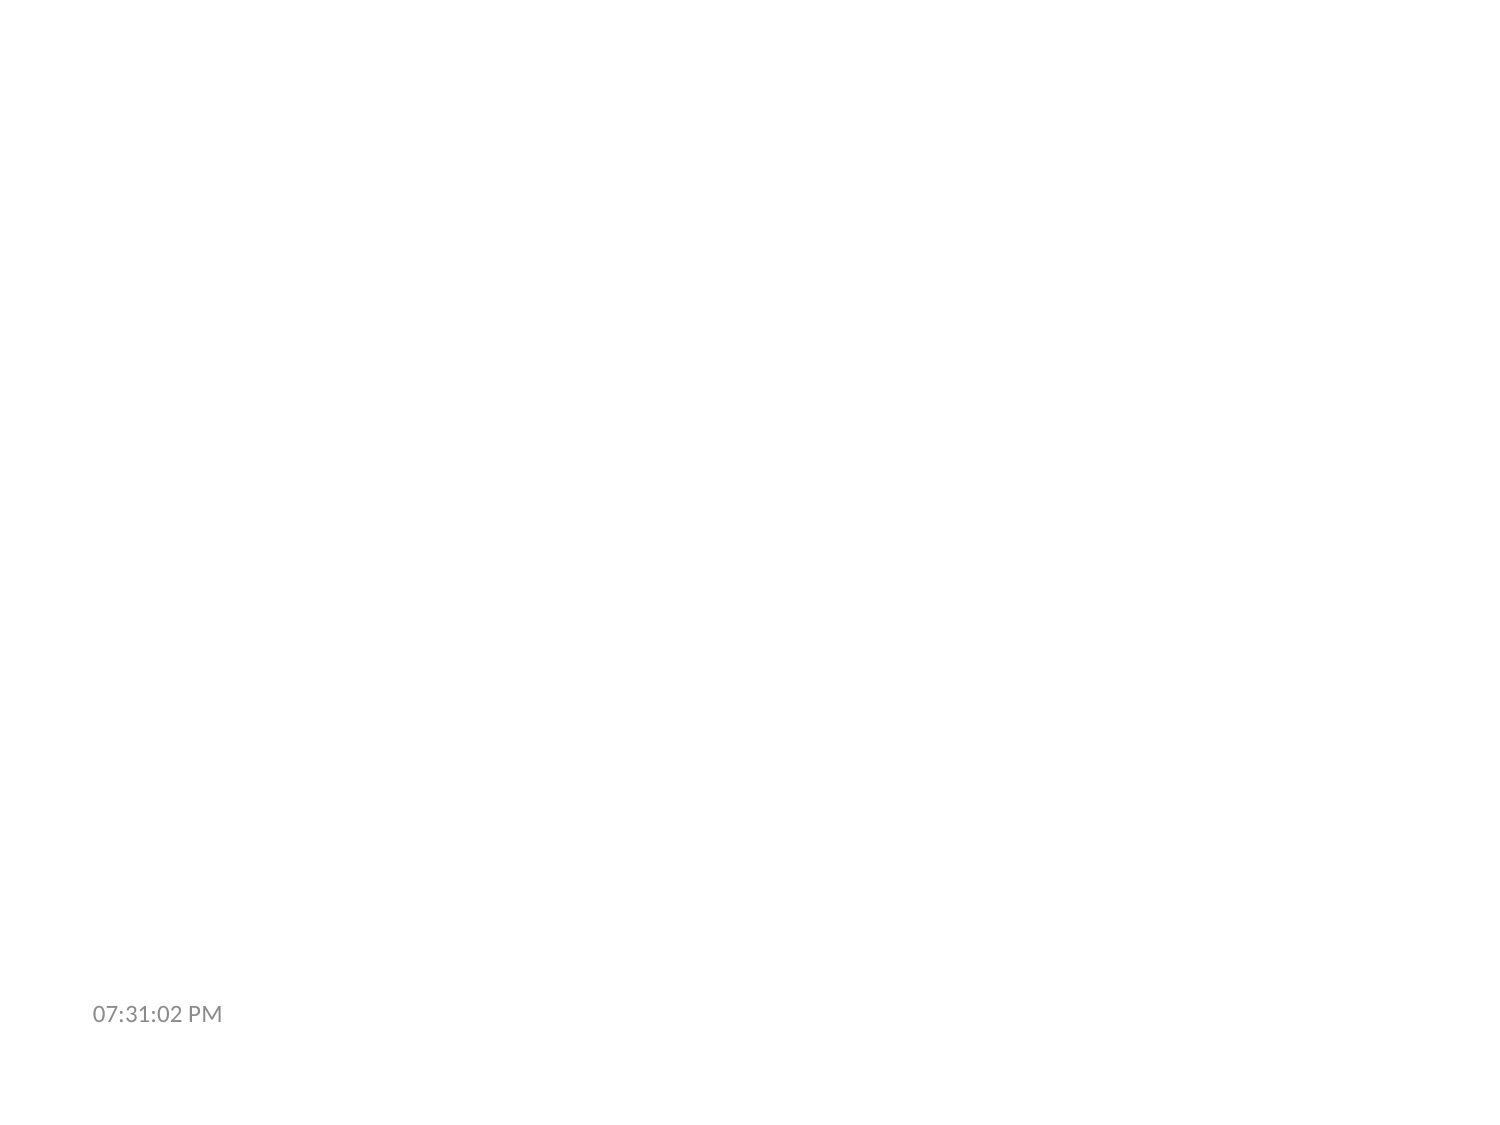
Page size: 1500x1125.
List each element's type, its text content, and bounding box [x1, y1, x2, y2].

text_box 3:35:09 PM [77, 982, 428, 1043]
